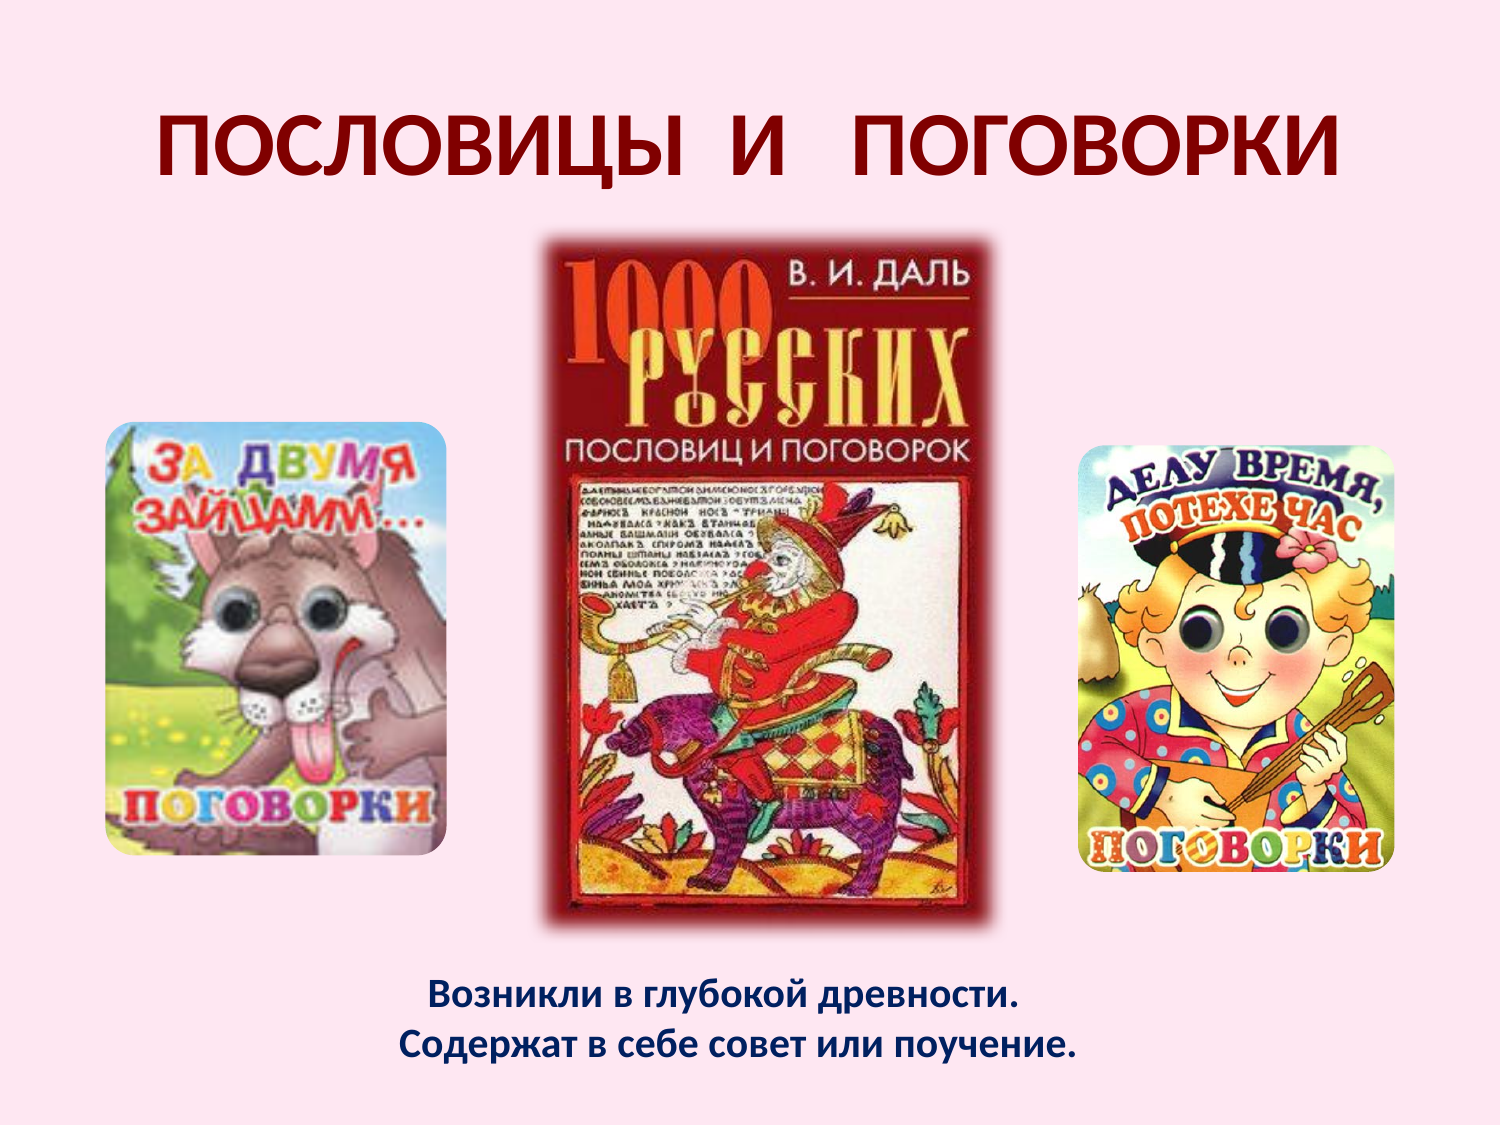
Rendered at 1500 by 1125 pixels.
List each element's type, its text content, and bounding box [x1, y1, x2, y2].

text_box Возникли в глубокой древности. Содержат в себе совет или поучение. [374, 958, 1138, 1124]
title ПОСЛОВИЦЫ И ПОГОВОРКИ [75, 45, 1425, 233]
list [527, 222, 1008, 944]
picture [105, 421, 447, 856]
picture [1077, 445, 1395, 873]
